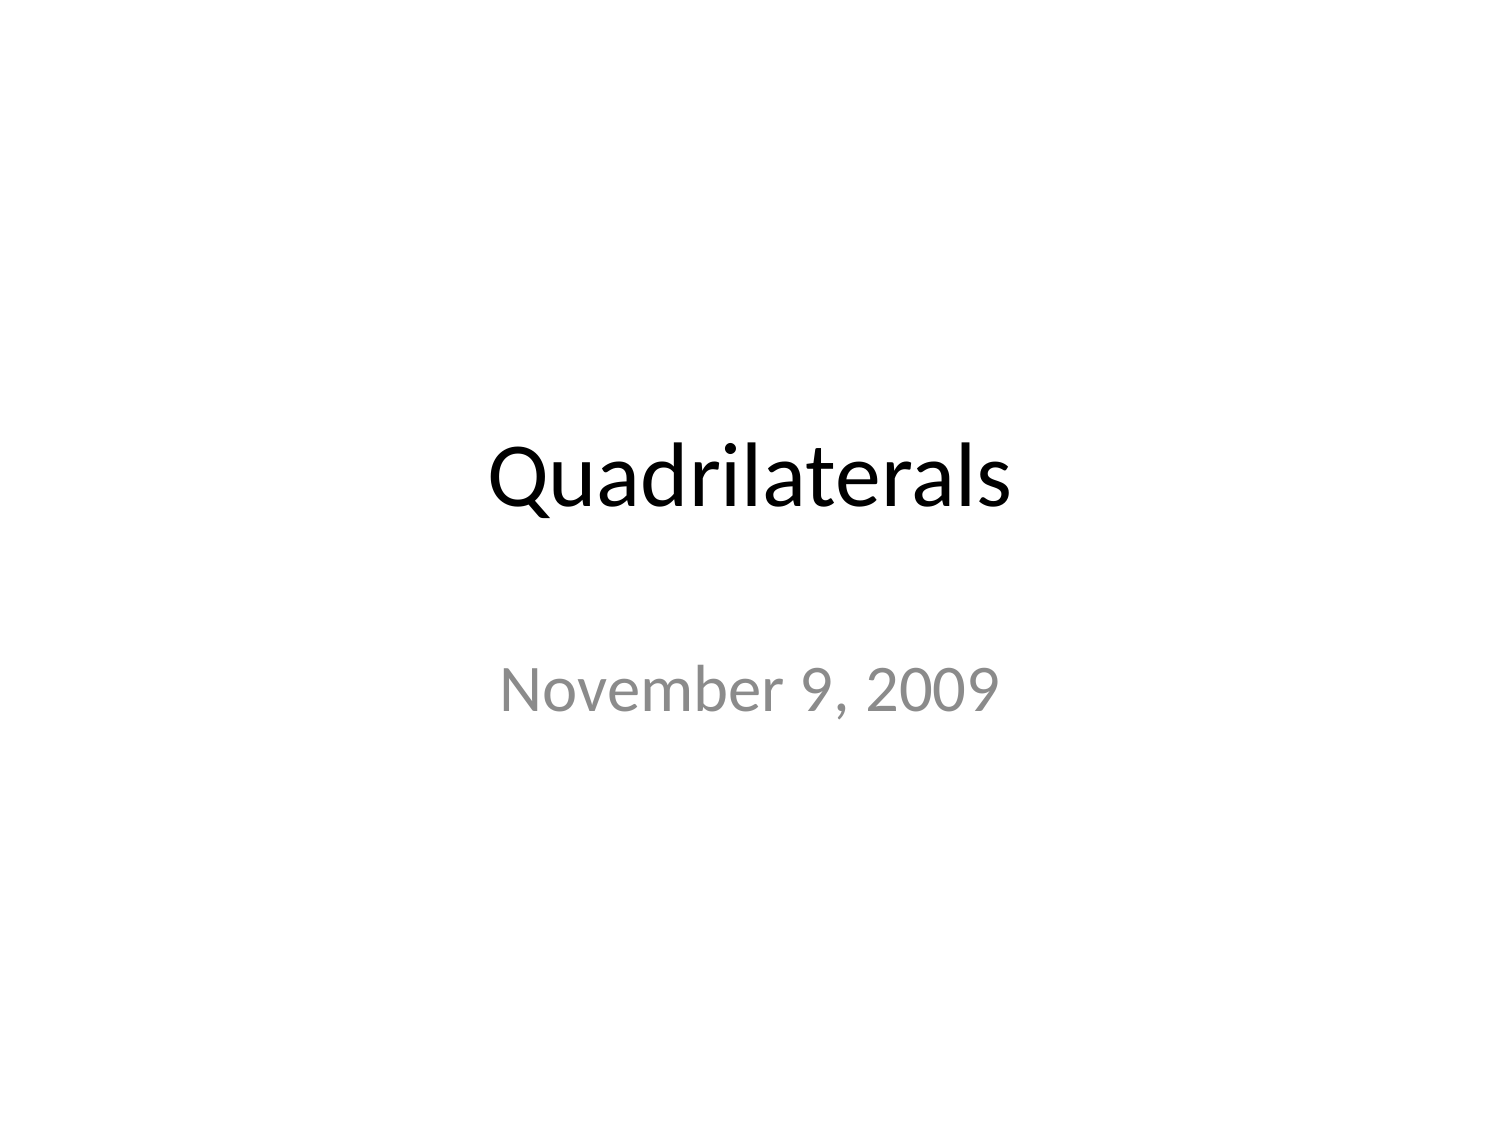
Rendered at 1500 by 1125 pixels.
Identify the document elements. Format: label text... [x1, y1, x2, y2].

title Quadrilaterals [112, 349, 1388, 591]
subtitle November 9, 2009 [225, 637, 1275, 925]
